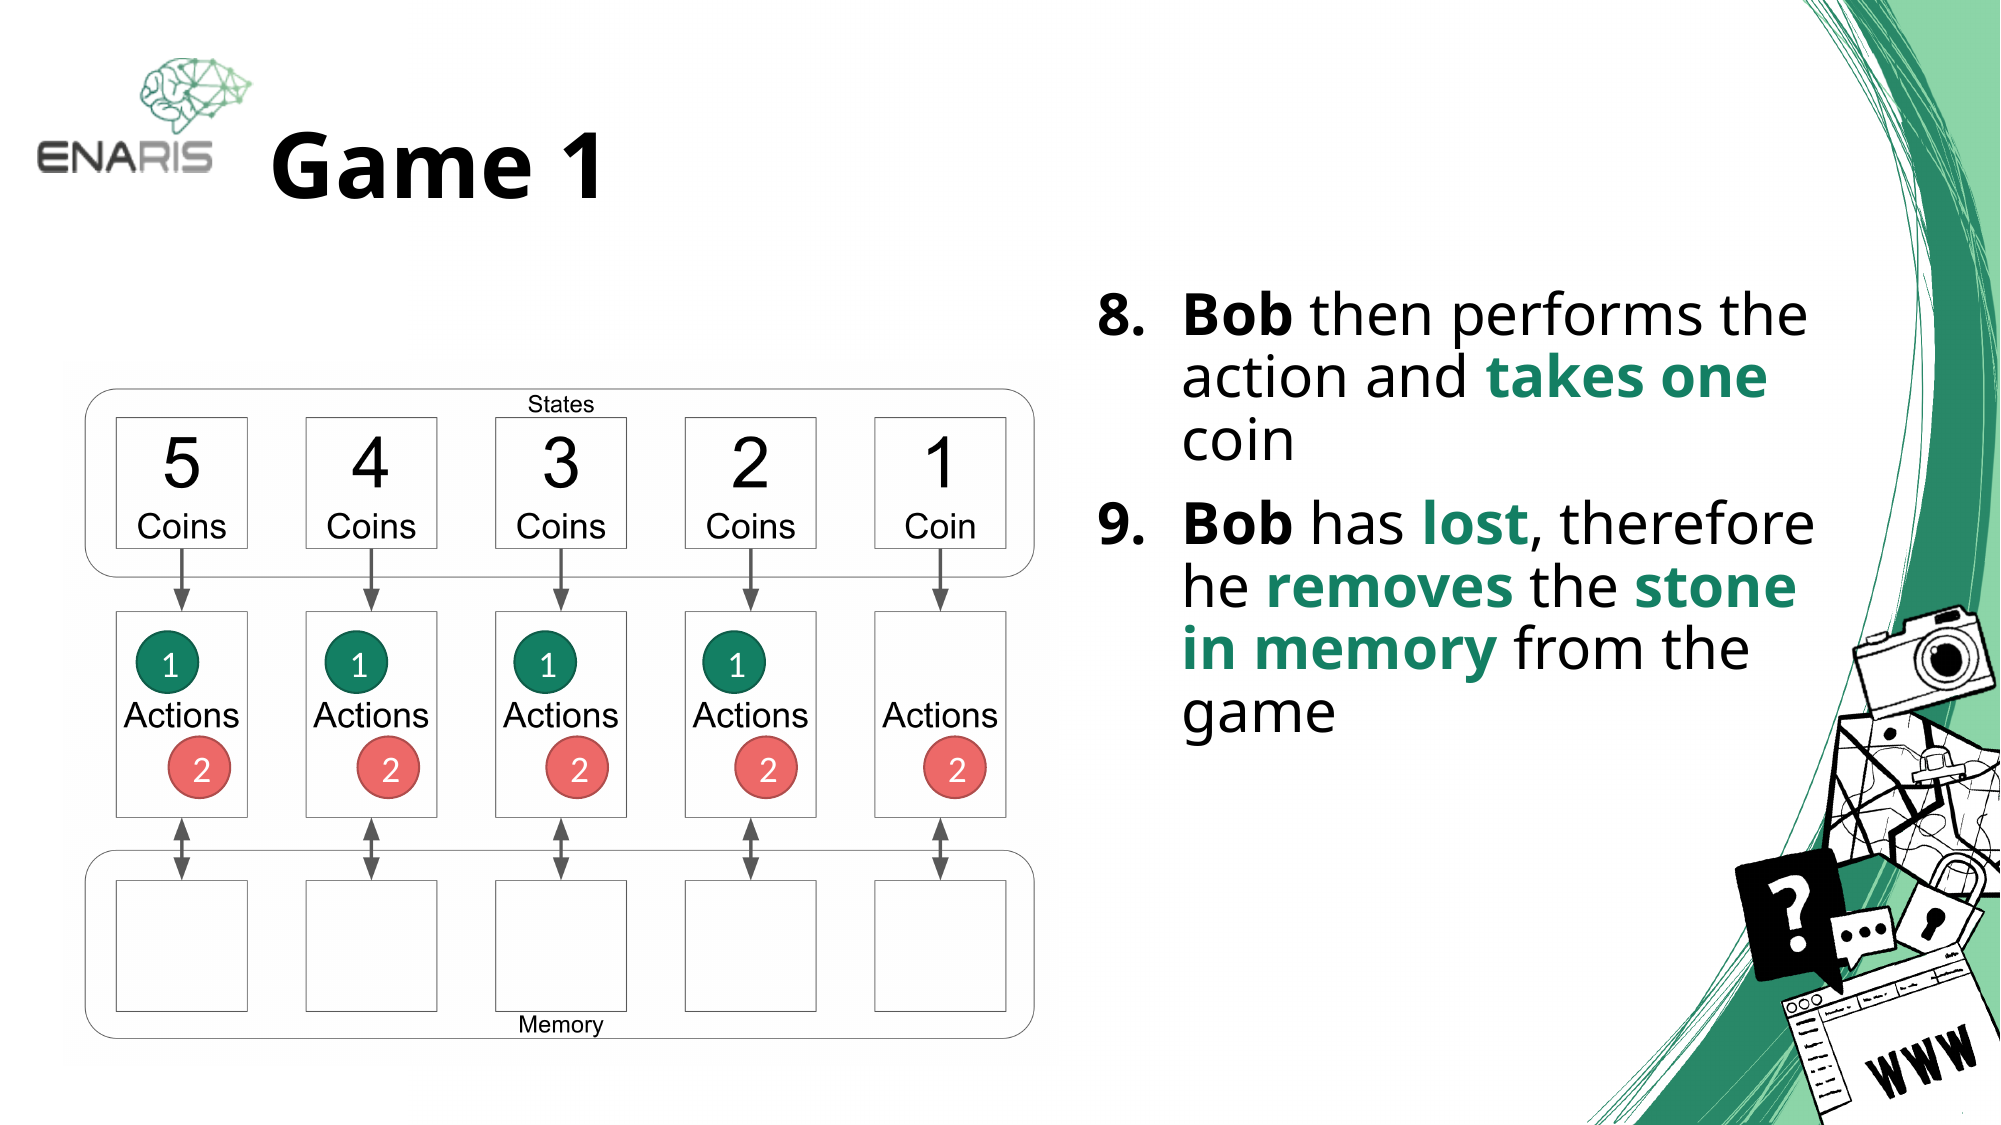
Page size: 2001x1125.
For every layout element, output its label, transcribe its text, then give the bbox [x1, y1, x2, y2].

text_box Bob then performs the action and takes one coin Bob has lost, therefore he removes the stone in memory from the game [1082, 277, 1869, 1046]
title Game 1 [253, 59, 1863, 278]
picture [408, 0, 2000, 1125]
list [63, 361, 1059, 1066]
picture [37, 58, 254, 173]
